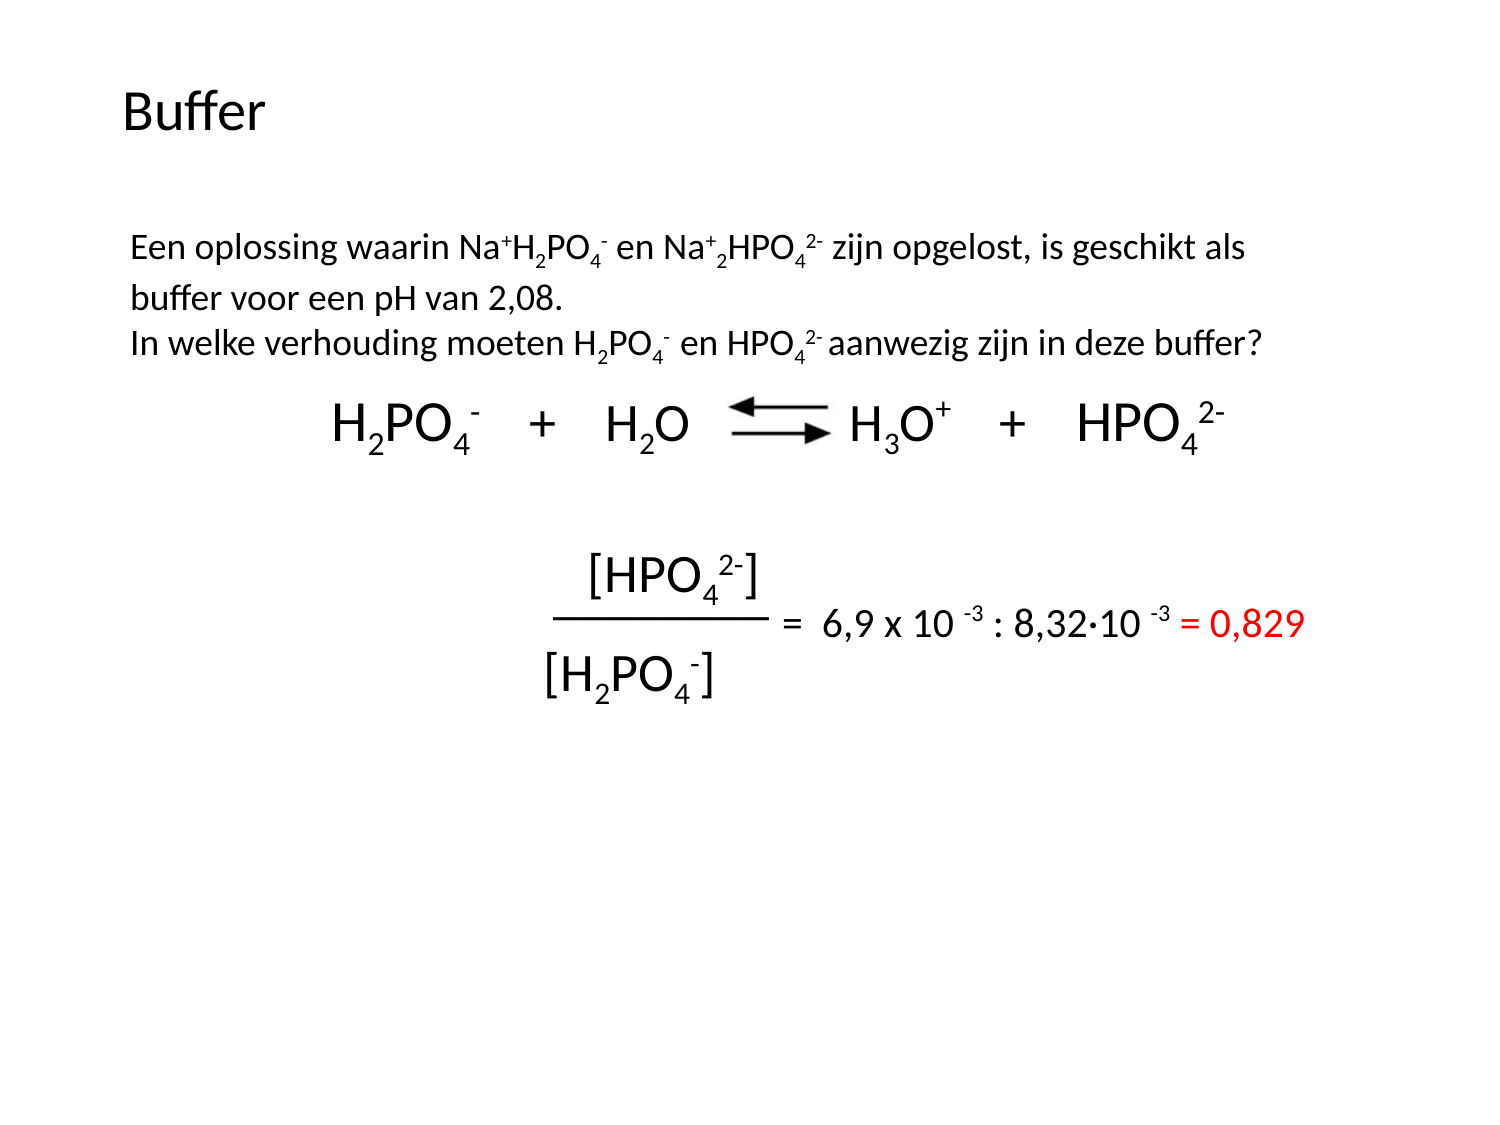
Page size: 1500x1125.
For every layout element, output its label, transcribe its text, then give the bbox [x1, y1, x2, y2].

text_box H2PO4- + H2O H3O+ + HPO42- [267, 375, 1445, 528]
text_box Een buffer is bijvoorbeeld: Een oplossing waarin Na+H2PO4- en Na+2HPO42- zijn opgelost, is geschikt als buffer voor een pH van 2,08. In welke verhouding moeten H2PO4- en HPO42- aanwezig zijn in deze buffer? [115, 169, 1279, 557]
text_box Buffer [108, 64, 282, 150]
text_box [406, 530, 1394, 708]
picture [725, 390, 847, 451]
